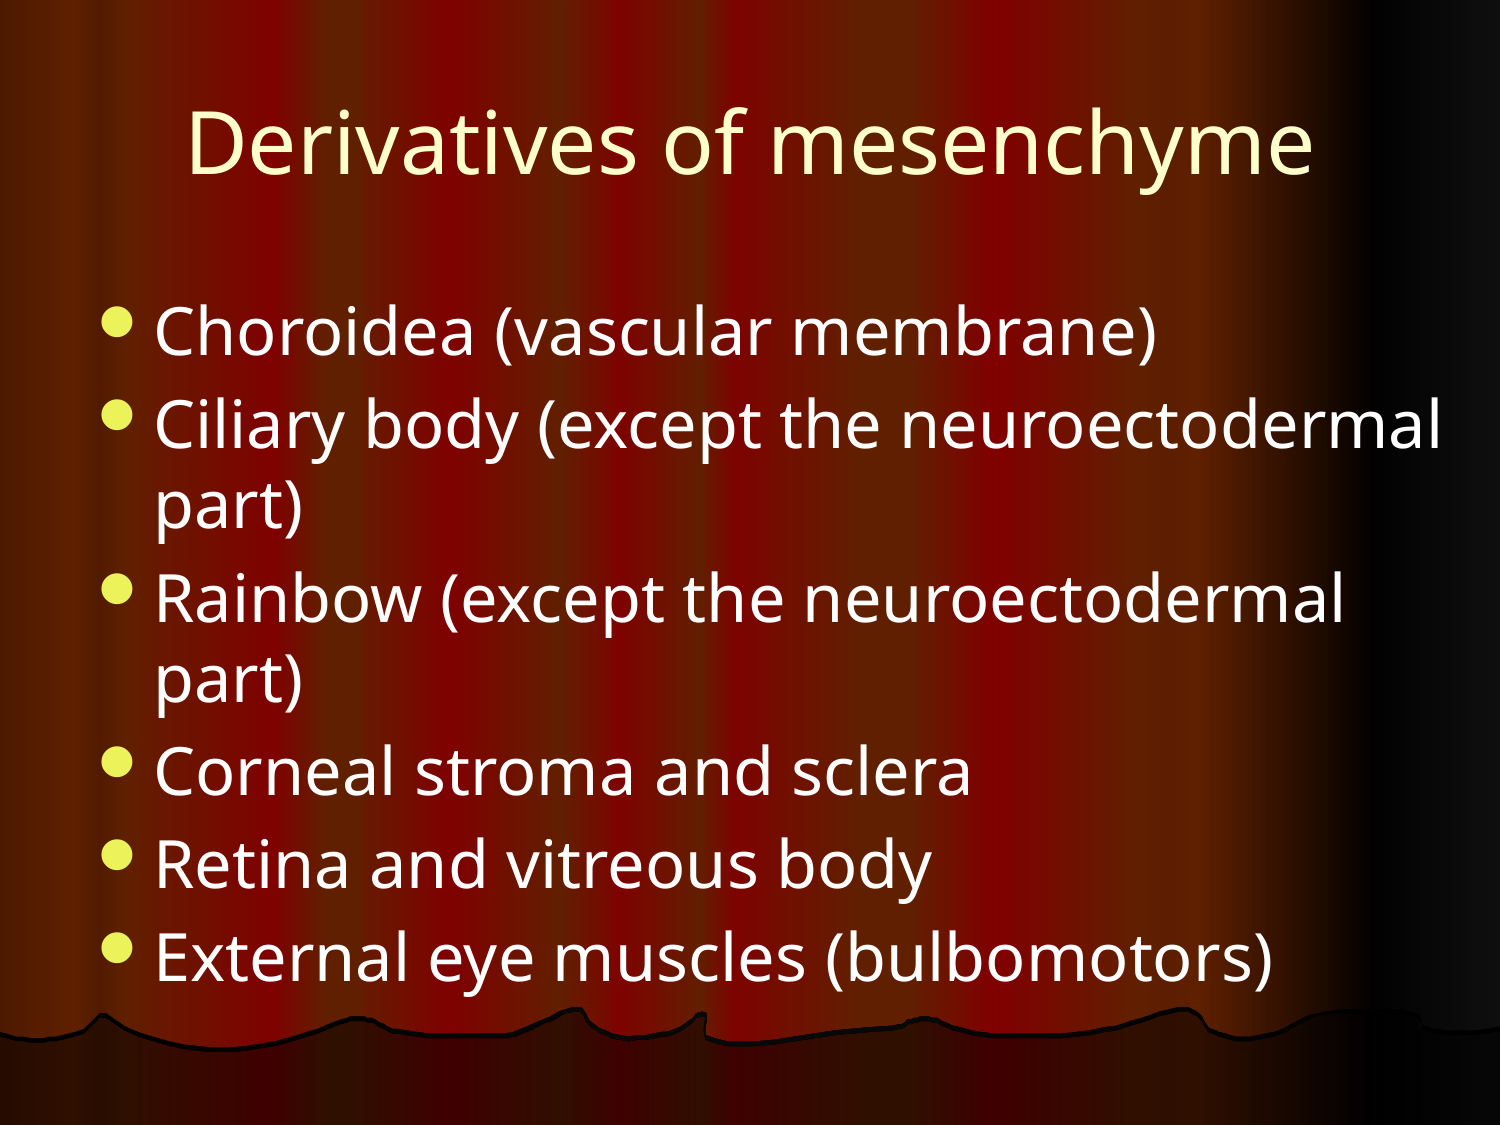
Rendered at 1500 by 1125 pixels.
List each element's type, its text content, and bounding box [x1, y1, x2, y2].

list Choroidea (vascular membrane) Ciliary body (except the neuroectodermal part) Rainbow (except the neuroectodermal part) Corneal stroma and sclera Retina and vitreous body External eye muscles (bulbomotors) [81, 281, 1500, 1025]
title Derivatives of mesenchyme [74, 45, 1426, 233]
